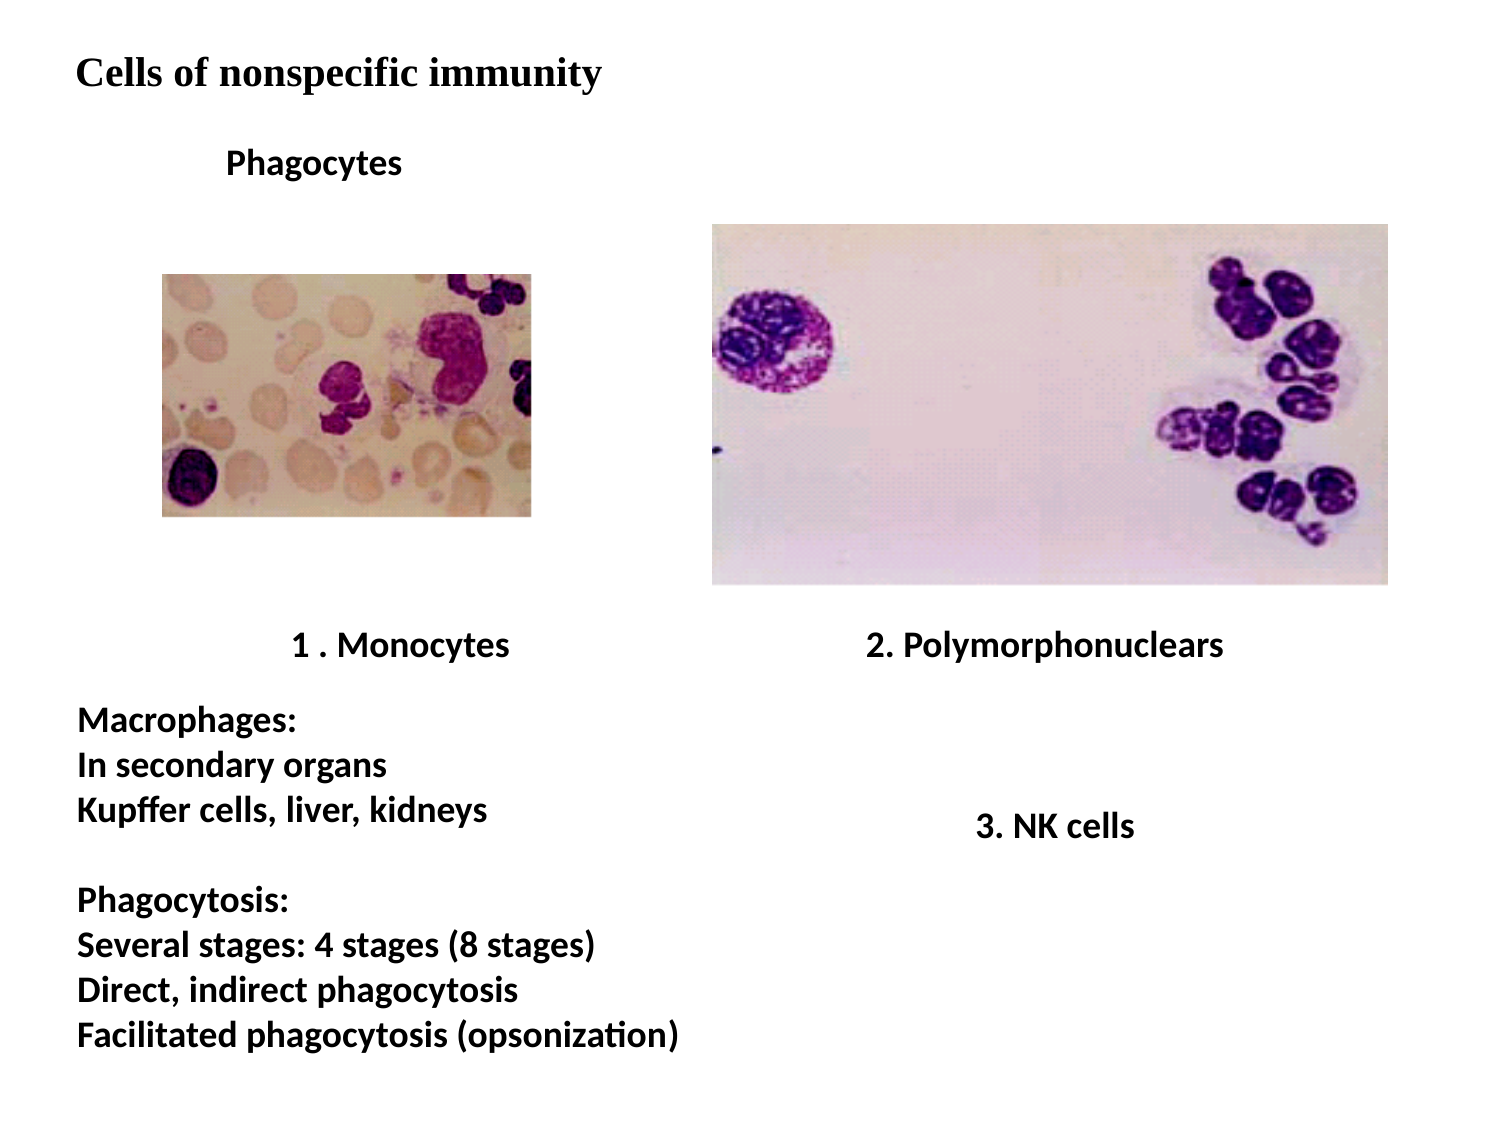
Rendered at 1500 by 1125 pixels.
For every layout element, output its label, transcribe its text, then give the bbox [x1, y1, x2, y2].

text_box 1 . Monocytes [275, 612, 526, 673]
text_box 2. Polymorphonuclears [851, 612, 1240, 673]
picture [712, 224, 1388, 588]
text_box 3. NK cells [960, 793, 1150, 854]
title Cells of nonspecific immunity [75, 45, 1425, 96]
text_box Phagocytes [211, 130, 418, 191]
text_box Macrophages: In secondary organs Kupffer cells, liver, kidneys Phagocytosis: Several stages: 4 stages (8 stages) Direct, indirect phagocytosis Facilitated phagocytosis (opsonization) [62, 687, 750, 1063]
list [162, 274, 534, 523]
